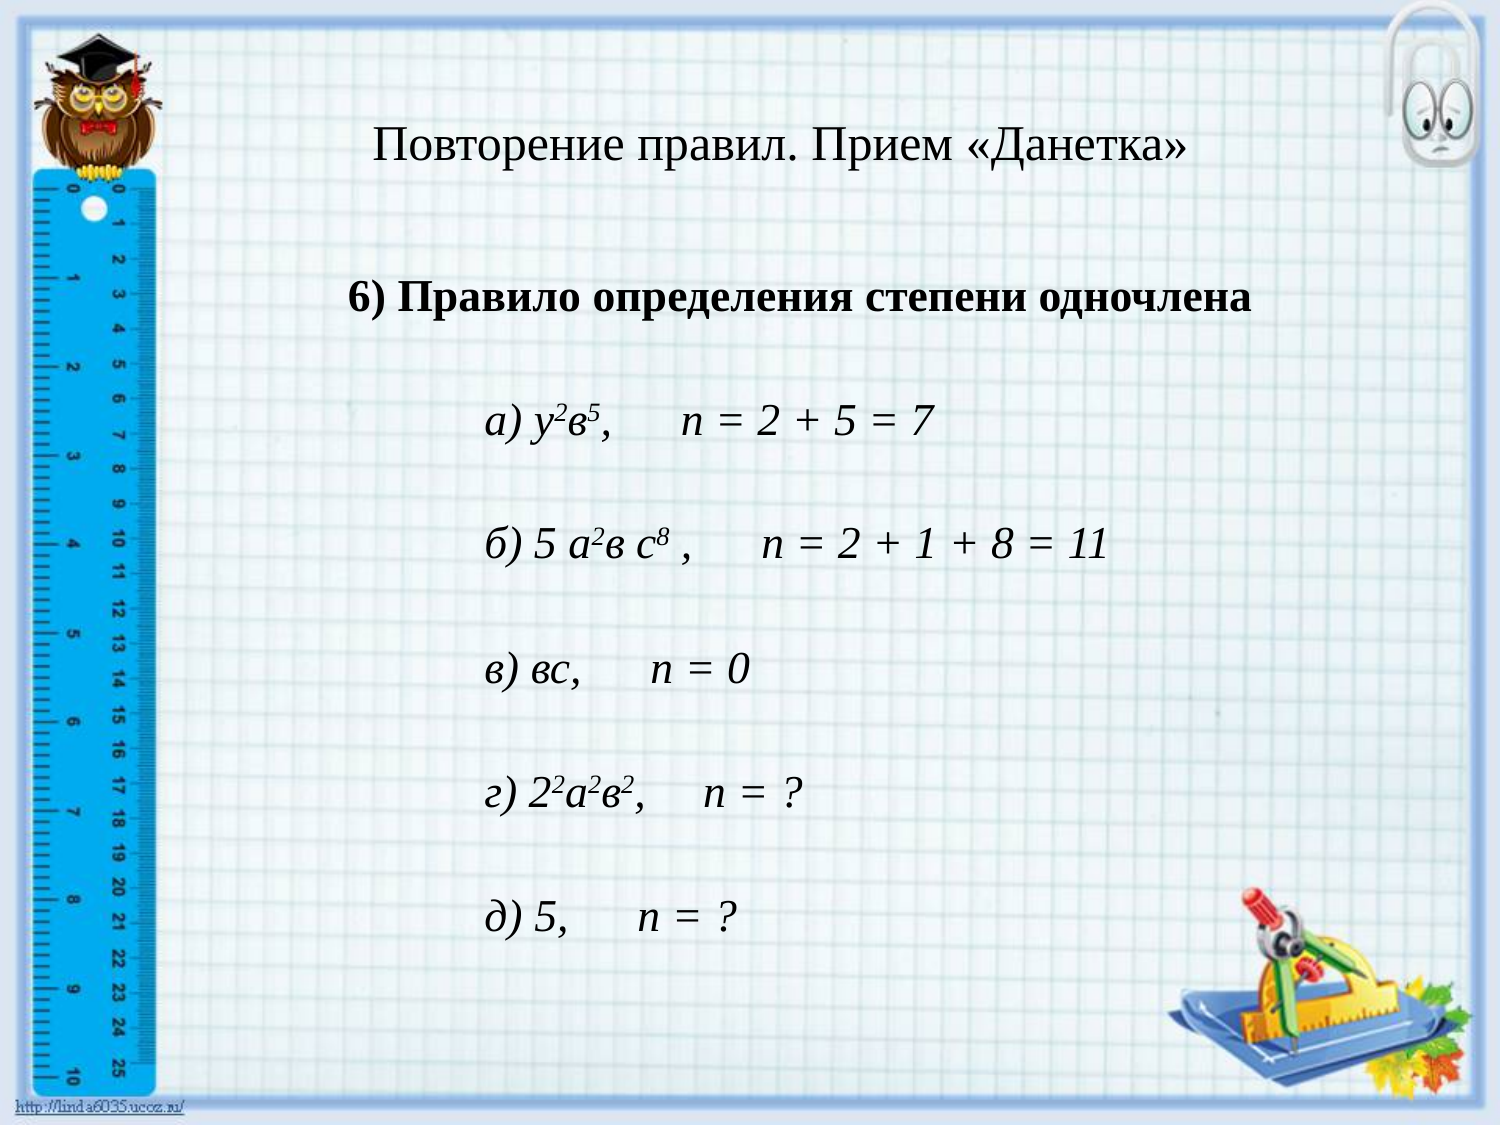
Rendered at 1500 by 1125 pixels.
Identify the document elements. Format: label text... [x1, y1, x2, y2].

title Повторение правил. Прием «Данетка» [105, 46, 1456, 235]
list 6) Правило определения степени одночлена а) у2в5, п = 2 + 5 = 7 б) 5 а2в с8 , п = 2 + 1 + 8 = 11 в) вс, п = 0 г) 22а2в2, п = ? д) 5, п = ? [175, 257, 1425, 1050]
picture [0, 0, 1500, 1125]
